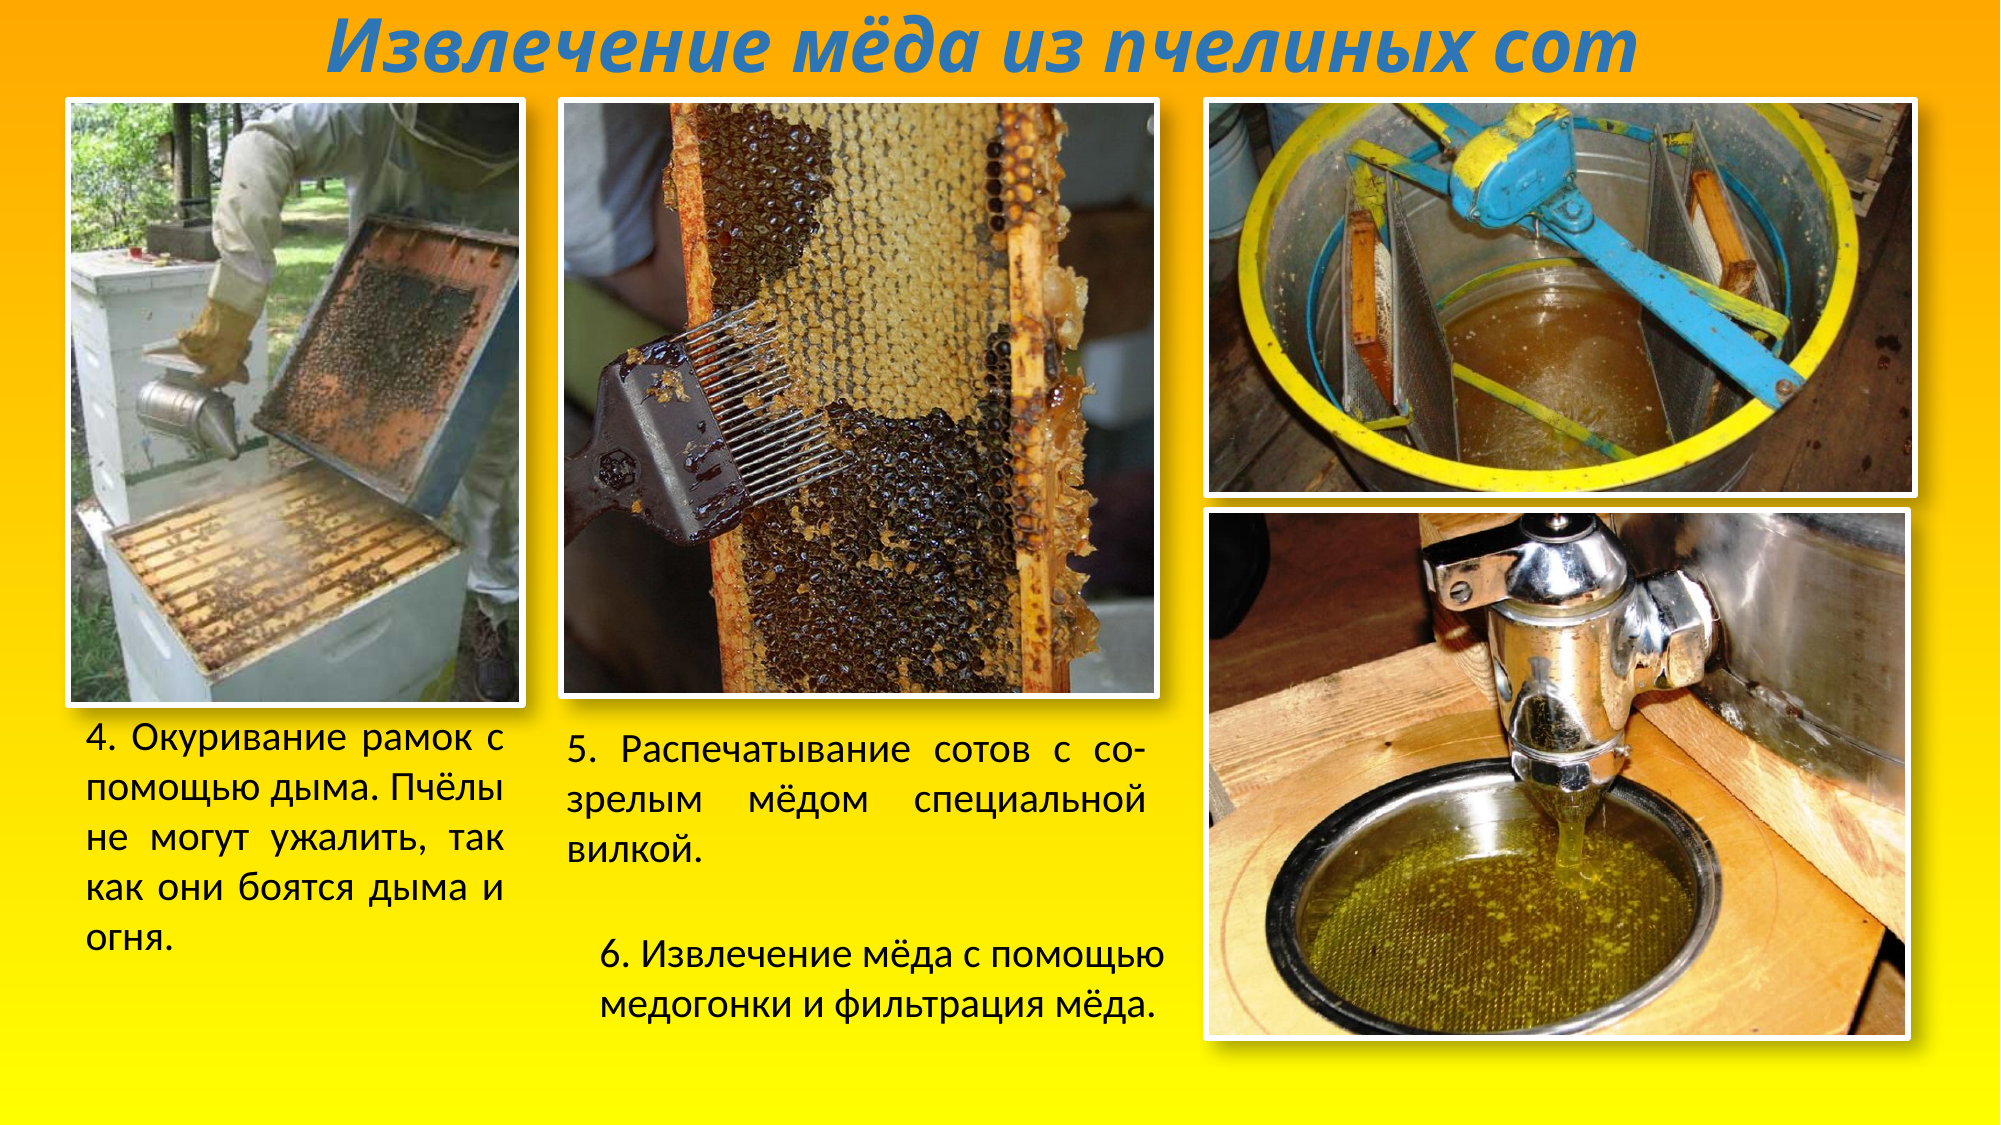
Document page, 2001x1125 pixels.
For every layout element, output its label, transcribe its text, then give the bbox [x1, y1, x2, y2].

text_box 4. Окуривание рамок с помощью дыма. Пчёлы не могут ужалить, так как они боятся дыма и огня. [70, 702, 520, 967]
picture [1208, 102, 1912, 493]
text_box 6. Извлечение мёда с помощью медогонки и фильтрация мёда. [584, 918, 1208, 1034]
picture [1208, 513, 1906, 1035]
text_box 5. Распечатывание сотов с со- зрелым мёдом специальной вилкой. [551, 713, 1162, 878]
list Извлечение мёда из пчелиных сот [41, 0, 1792, 1055]
picture [70, 102, 520, 702]
picture [564, 103, 1155, 694]
